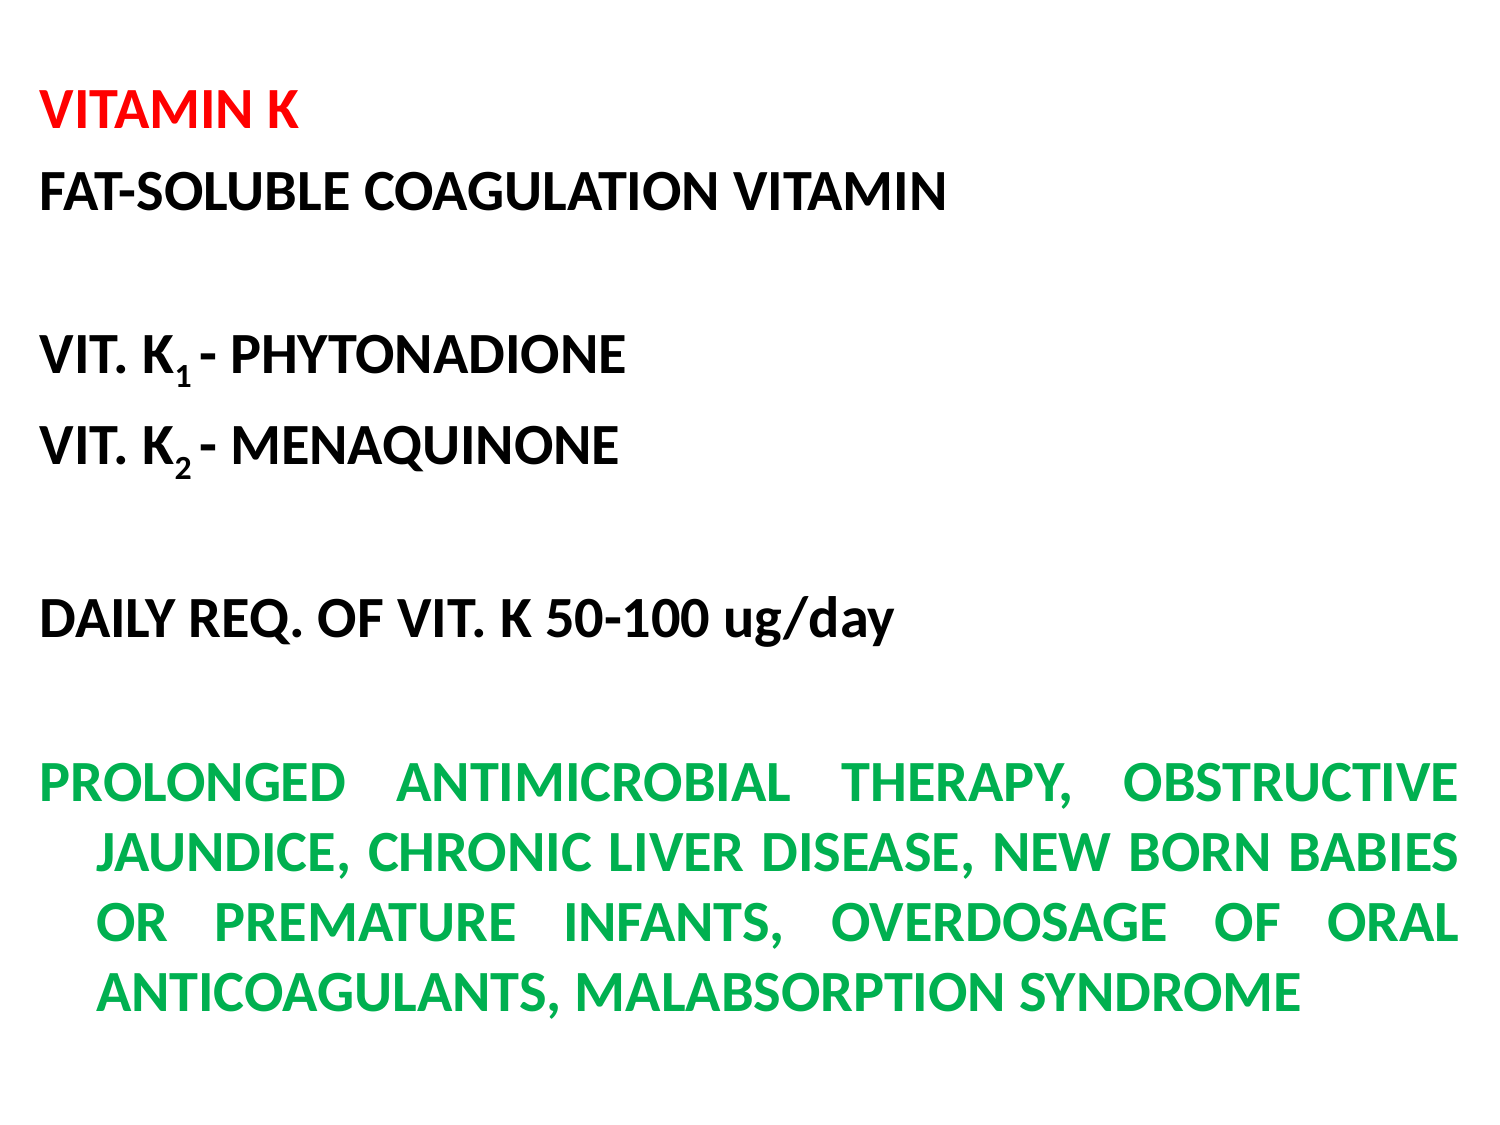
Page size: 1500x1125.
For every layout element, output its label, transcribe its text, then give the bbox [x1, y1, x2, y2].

list VITAMIN K FAT-SOLUBLE COAGULATION VITAMIN VIT. K1 - PHYTONADIONE VIT. K2 - MENAQUINONE DAILY REQ. OF VIT. K 50-100 ug/day PROLONGED ANTIMICROBIAL THERAPY, OBSTRUCTIVE JAUNDICE, CHRONIC LIVER DISEASE, NEW BORN BABIES OR PREMATURE INFANTS, OVERDOSAGE OF ORAL ANTICOAGULANTS, MALABSORPTION SYNDROME [24, 62, 1475, 1025]
